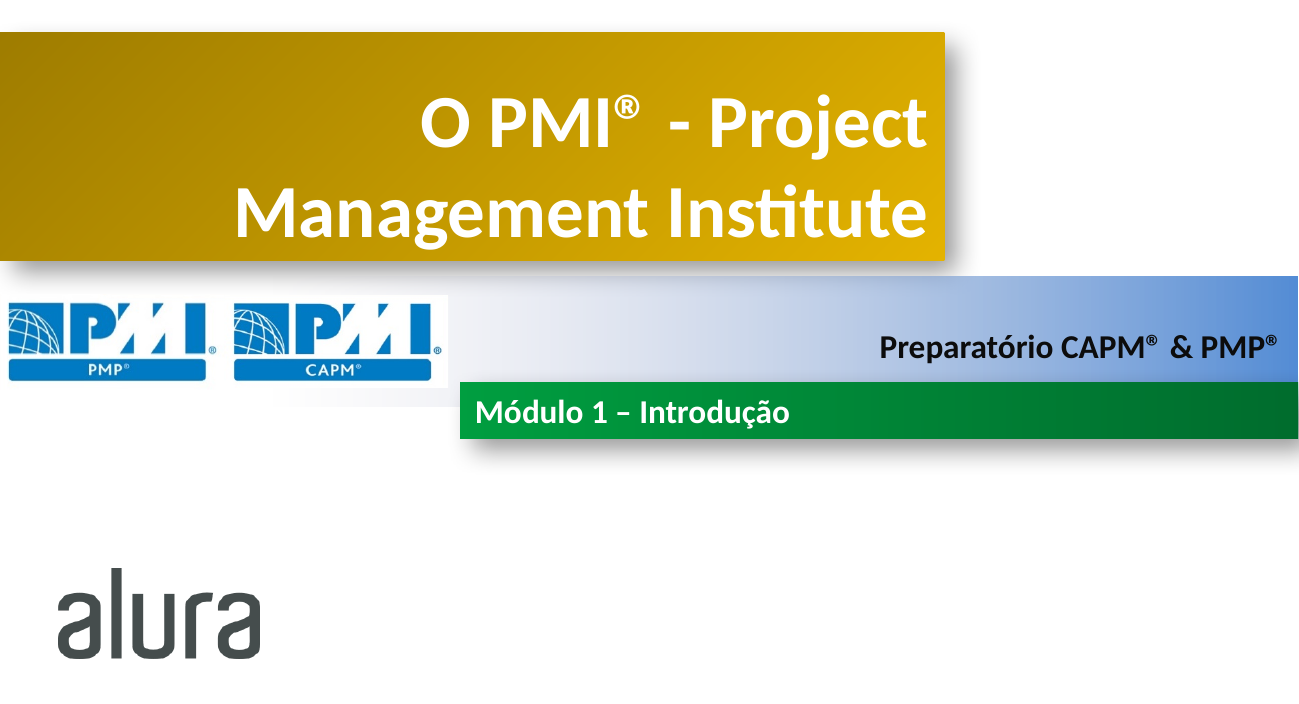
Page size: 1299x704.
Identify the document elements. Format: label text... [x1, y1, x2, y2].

text_box [270, 276, 1298, 317]
picture [58, 568, 260, 660]
text_box O PMI® - Project Management Institute [0, 32, 945, 261]
text_box Preparatório CAPM® & PMP® [452, 317, 1298, 374]
text_box [270, 374, 1298, 407]
text_box Módulo 1 – Introdução [460, 382, 1299, 439]
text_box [0, 294, 449, 390]
